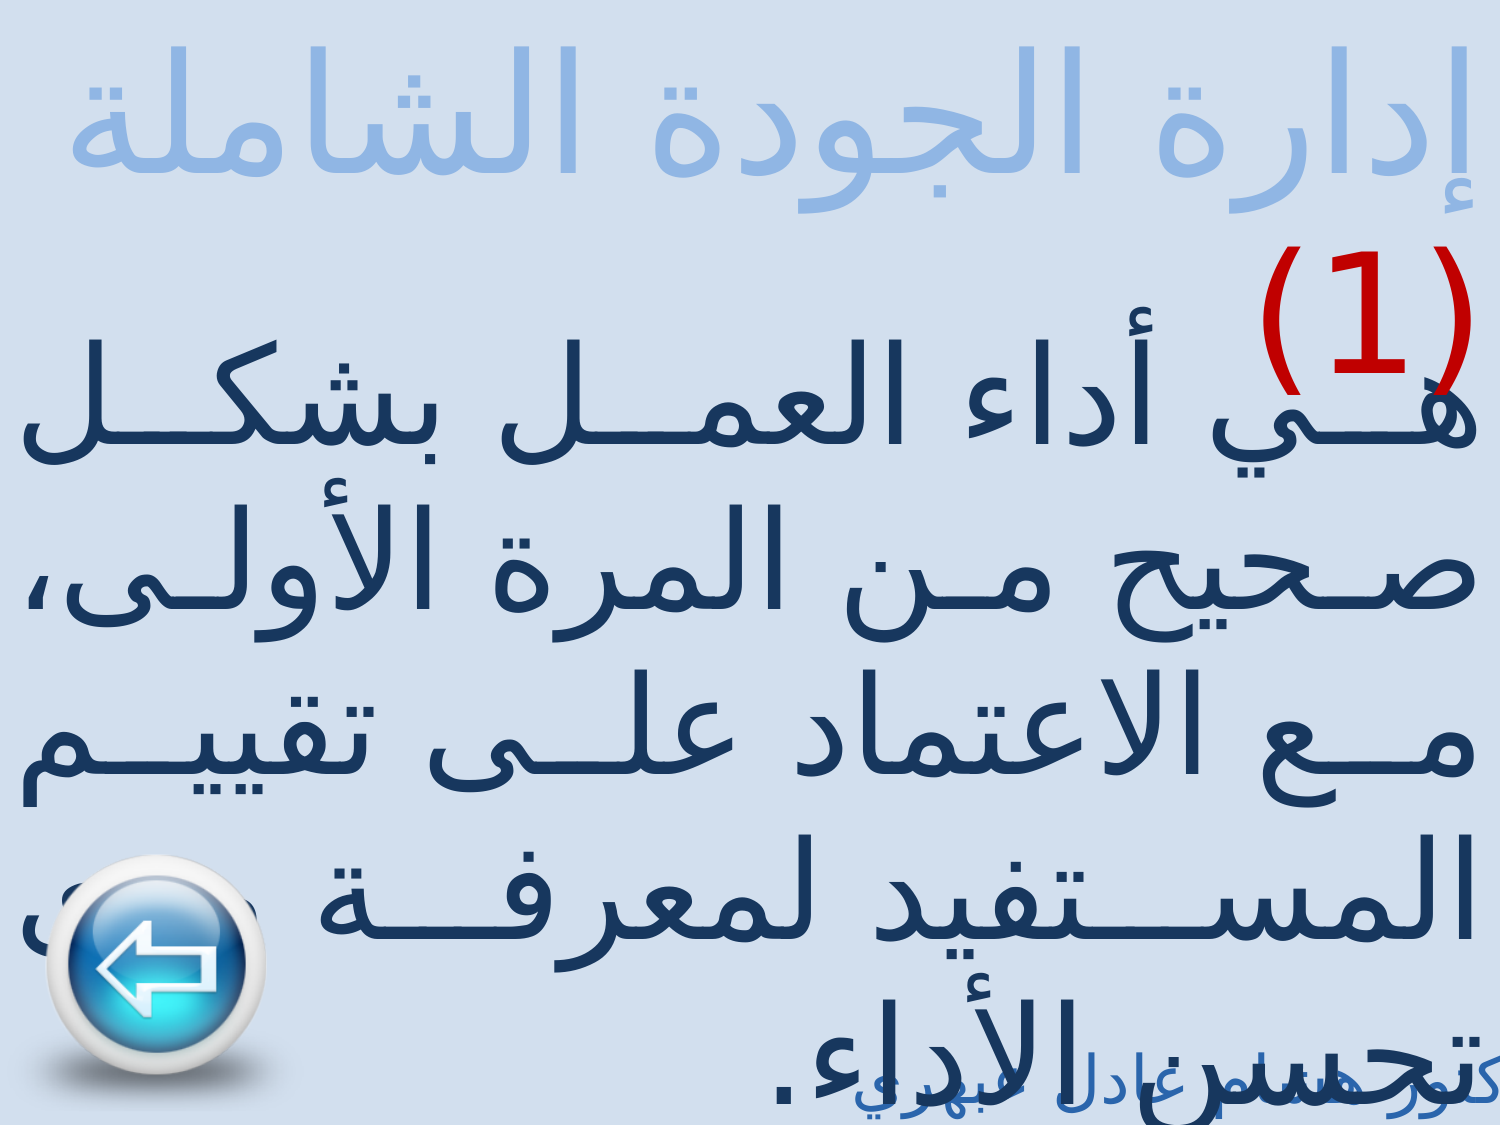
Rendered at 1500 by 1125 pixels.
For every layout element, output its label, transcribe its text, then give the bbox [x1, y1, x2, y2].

picture [0, 812, 313, 1125]
text_box هي أداء العمل بشكل صحيح من المرة الأولى، مع الاعتماد على تقييم المستفيد لمعرفة مدى تحسن الأداء. [0, 415, 1500, 1125]
text_box إدارة الجودة الشاملة (1) [0, 0, 1500, 415]
